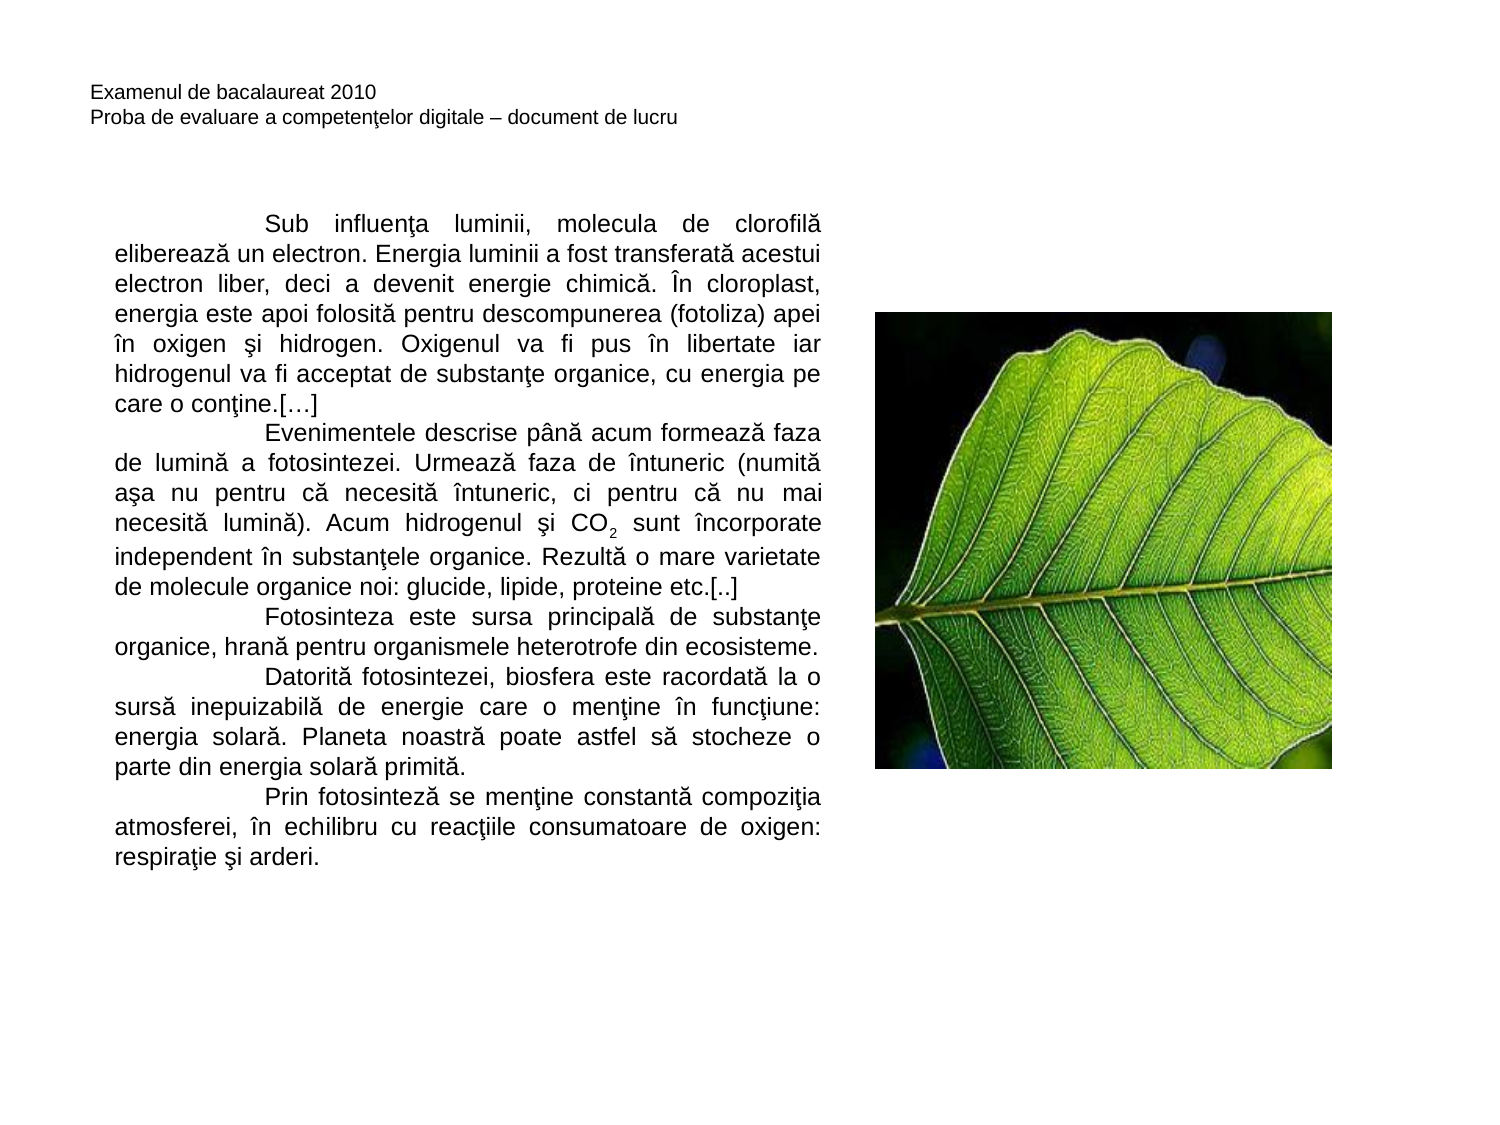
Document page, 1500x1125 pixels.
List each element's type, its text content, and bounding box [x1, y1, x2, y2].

picture [874, 312, 1332, 769]
title Examenul de bacalaureat 2010 Proba de evaluare a competenţelor digitale – document de lucru [74, 44, 1426, 163]
text_box Sub influenţa luminii, molecula de clorofilă eliberează un electron. Energia luminii a fost transferată acestui electron liber, deci a devenit energie chimică. În cloroplast, energia este apoi folosită pentru descompunerea (fotoliza) apei în oxigen şi hidrogen. Oxigenul va fi pus în libertate iar hidrogenul va fi acceptat de substanţe organice, cu energia pe care o conţine.[…] Evenimentele descrise până acum formează faza de lumină a fotosintezei. Urmează faza de întuneric (numită aşa nu pentru că necesită întuneric, ci pentru că nu mai necesită lumină). Acum hidrogenul şi CO2 sunt încorporate independent în substanţele organice. Rezultă o mare varietate de molecule organice noi: glucide, lipide, proteine etc.[..] Fotosinteza este sursa principală de substanţe organice, hrană pentru organismele heterotrofe din ecosisteme. Datorită fotosintezei, biosfera este racordată la o sursă inepuizabilă de energie care o menţine în funcţiune: energia solară. Planeta noastră poate astfel să stocheze o parte din energia solară primită. Prin fotosinteză se menţine constantă compoziţia atmosferei, în echilibru cu reacţiile consumatoare de oxigen: respiraţie şi arderi. [99, 200, 838, 878]
